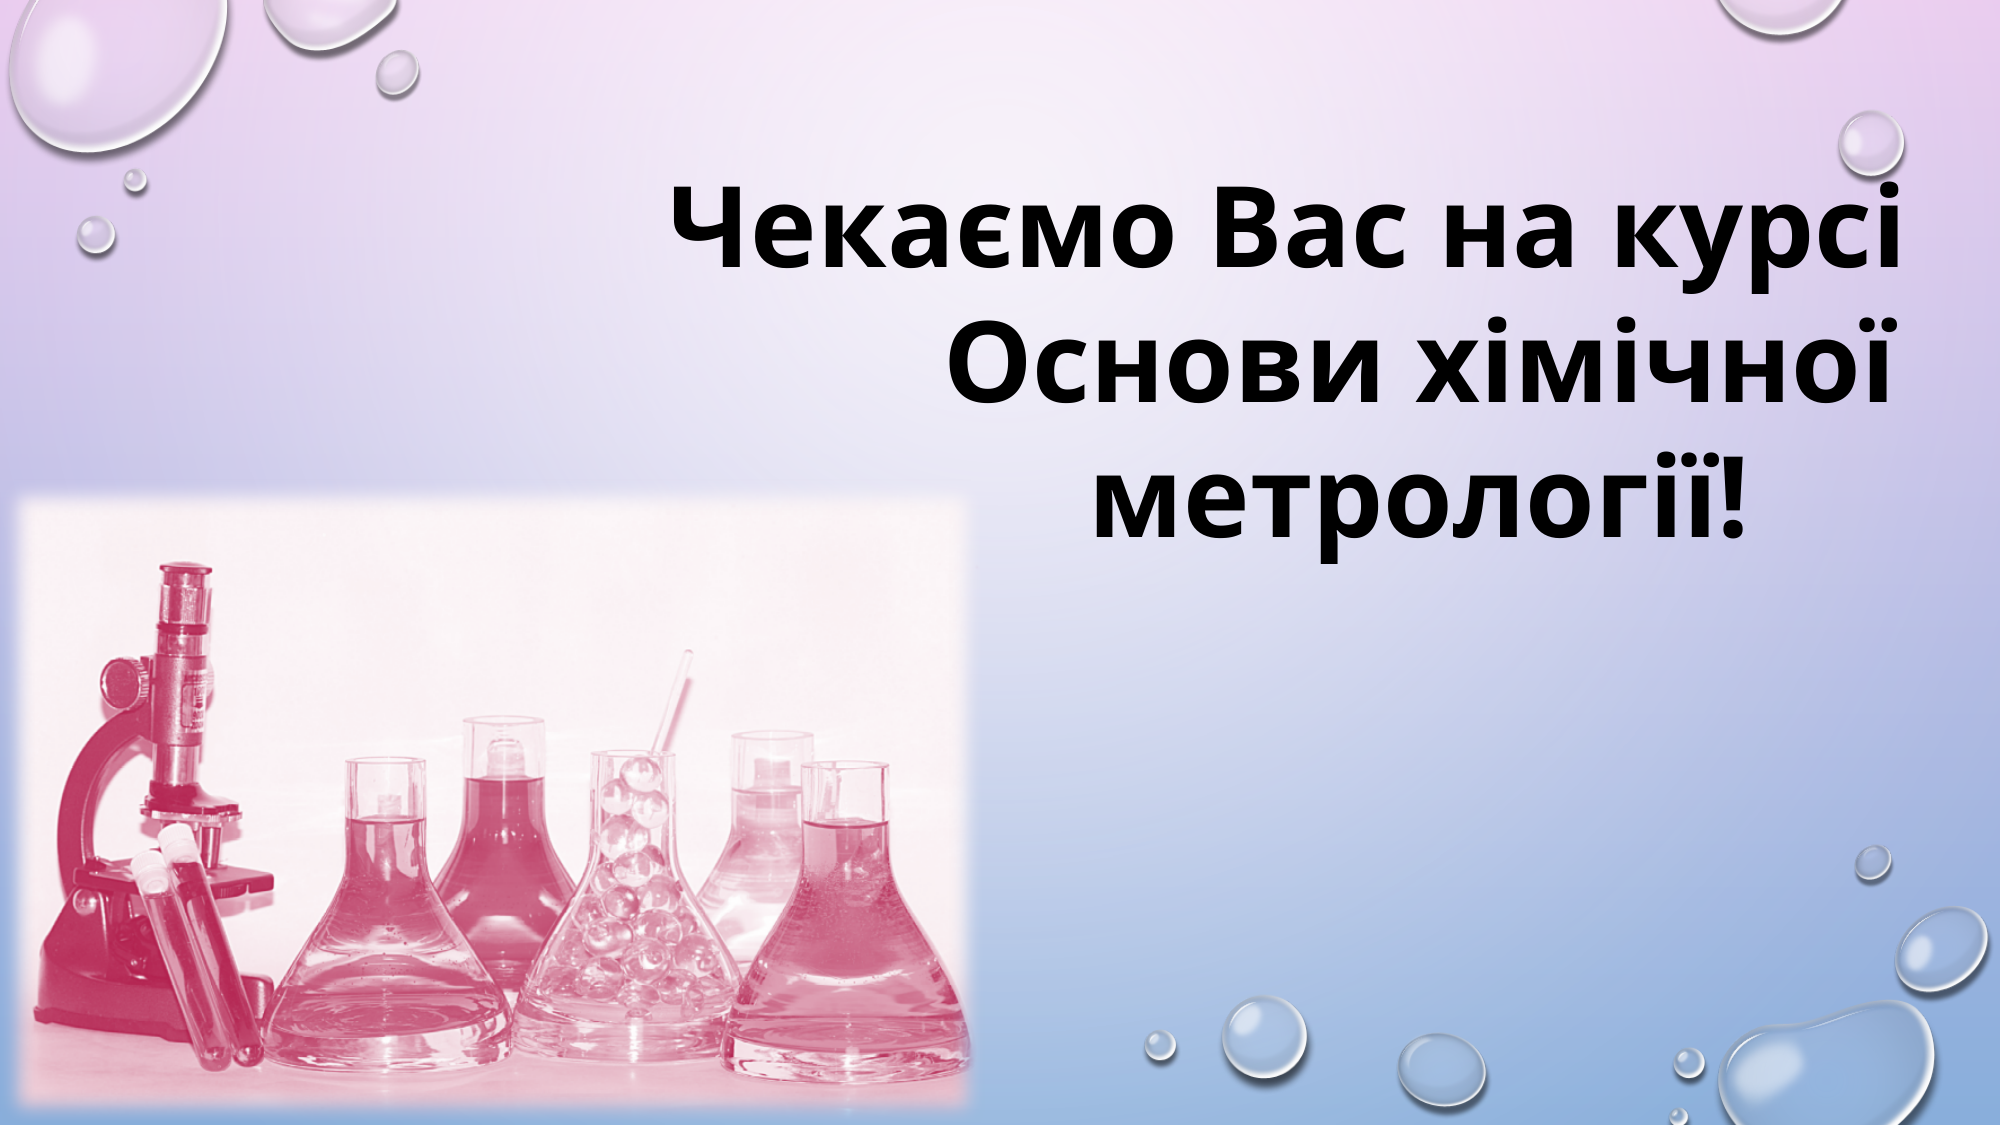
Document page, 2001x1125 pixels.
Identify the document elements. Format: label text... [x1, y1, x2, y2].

text_box Чекаємо Вас на курсі Основи хімічної метрології! [654, 147, 2000, 568]
picture [0, 0, 2000, 1125]
